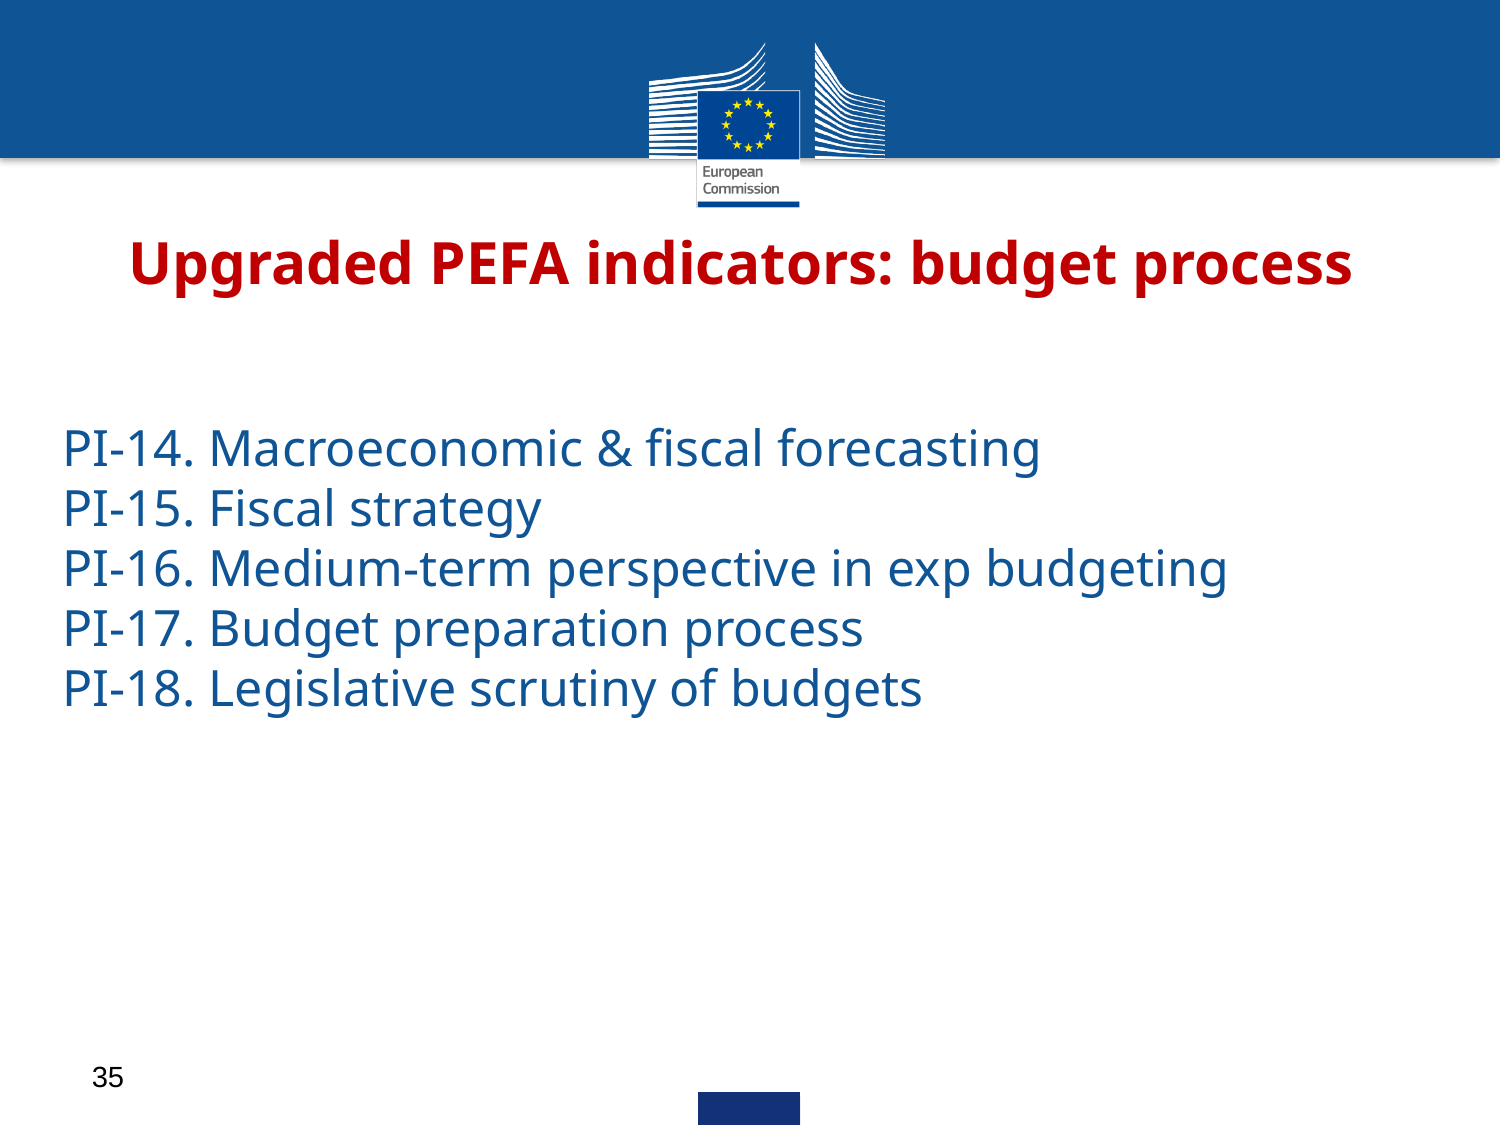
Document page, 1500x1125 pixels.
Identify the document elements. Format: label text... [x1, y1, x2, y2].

slide_number 35 [76, 1022, 553, 1102]
title Upgraded PEFA indicators: budget process [0, 196, 1483, 327]
list PI-14. Macroeconomic & fiscal forecasting PI-15. Fiscal strategy PI-16. Medium-term perspective in exp budgeting PI-17. Budget preparation process PI-18. Legislative scrutiny of budgets [29, 408, 1425, 988]
picture [649, 42, 885, 196]
